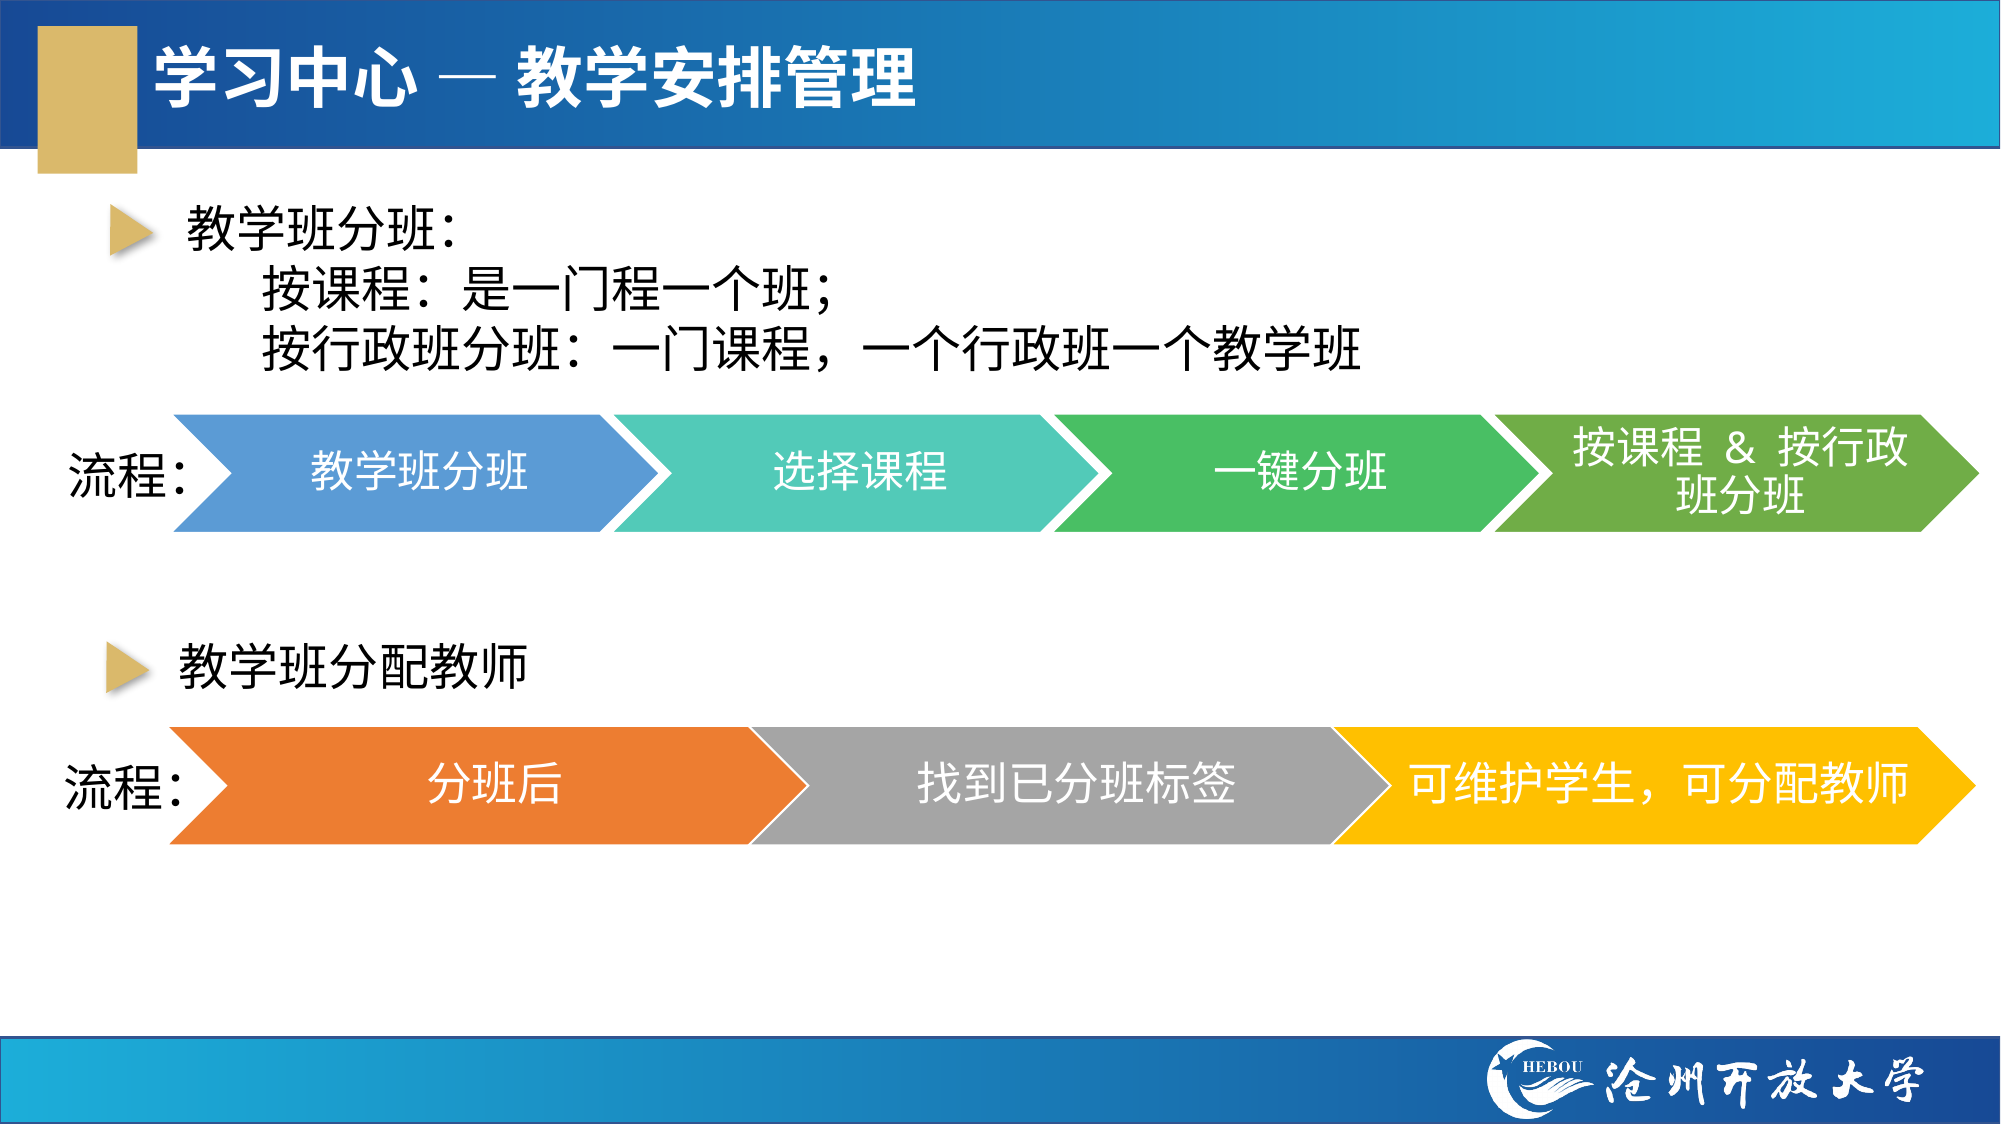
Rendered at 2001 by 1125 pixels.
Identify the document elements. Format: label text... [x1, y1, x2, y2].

text_box 教学班分班： 按课程：是一门程一个班； 按行政班分班：一门课程，一个行政班一个教学班 [171, 190, 1377, 386]
title 学习中心 — 教学安排管理 [137, 23, 1863, 139]
text_box [105, 639, 152, 695]
text_box 流程： [52, 437, 169, 512]
text_box 流程： [48, 749, 165, 825]
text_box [165, 725, 1979, 846]
picture [1487, 1039, 1924, 1119]
text_box 教学班分配教师 [164, 627, 544, 703]
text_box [169, 413, 1982, 533]
text_box [108, 202, 156, 258]
